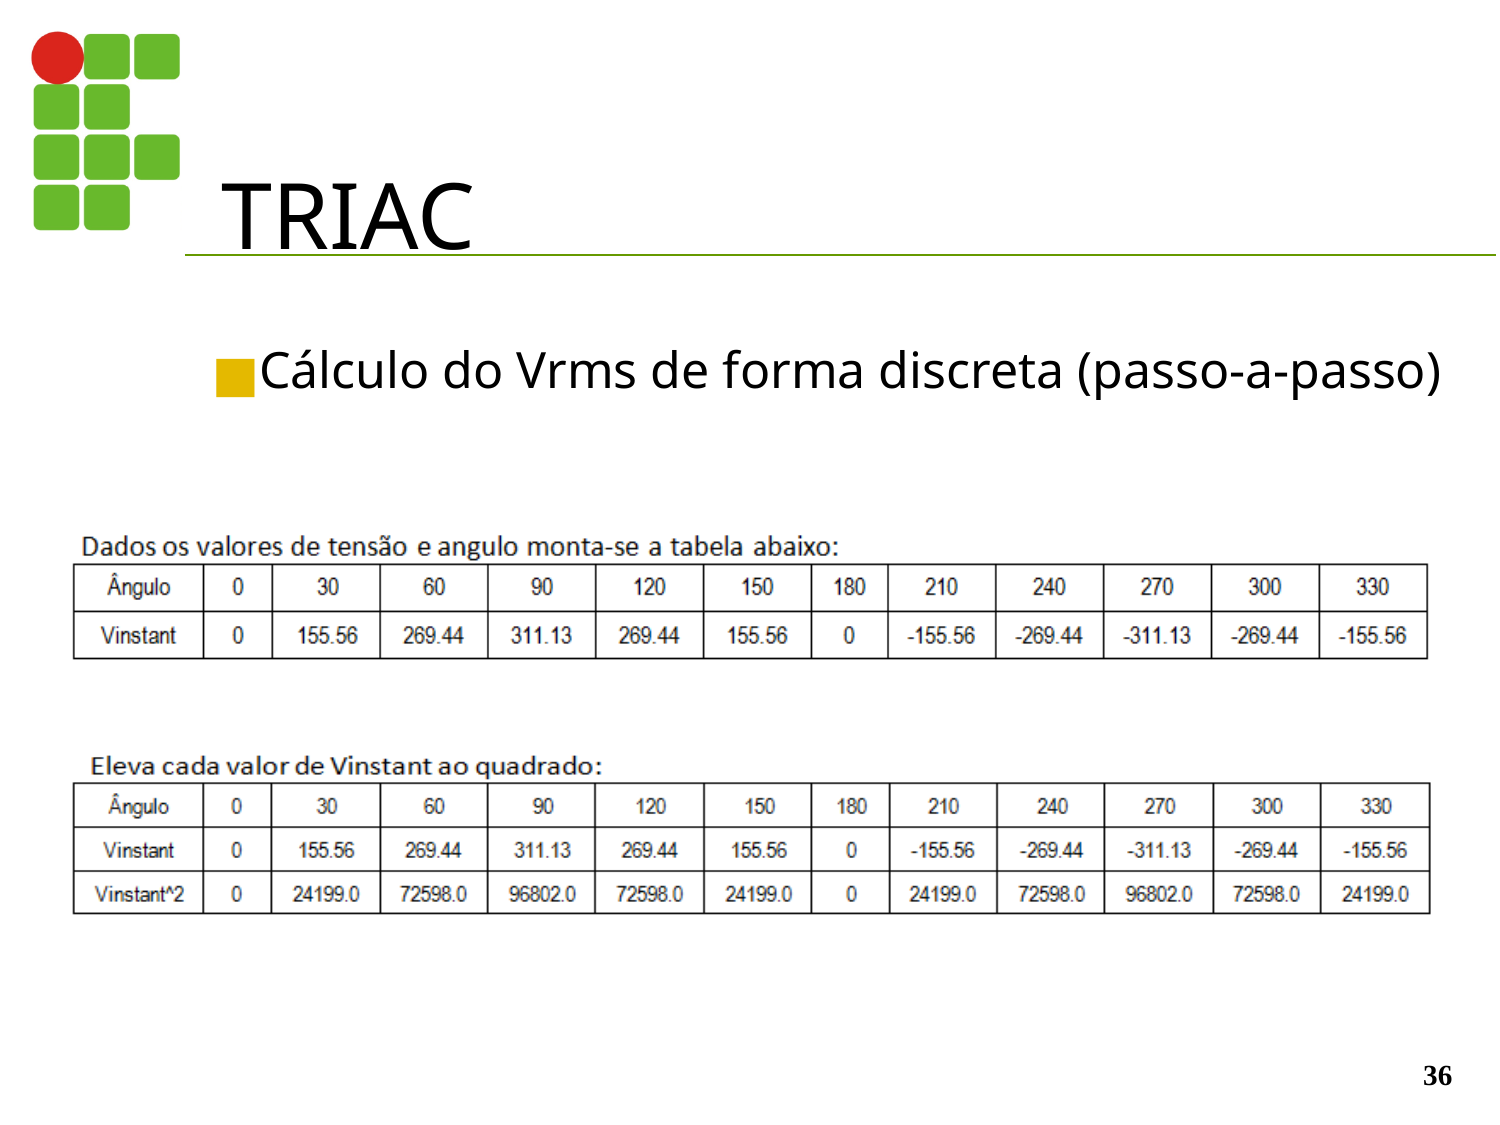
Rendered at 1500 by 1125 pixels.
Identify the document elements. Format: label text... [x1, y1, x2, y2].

picture [29, 30, 182, 232]
text_box ‹#› [1155, 1024, 1468, 1100]
title TRIAC [206, 35, 1468, 275]
list Cálculo do Vrms de forma discreta (passo-a-passo) [46, 331, 1469, 422]
picture [46, 745, 1466, 938]
picture [52, 523, 1447, 680]
